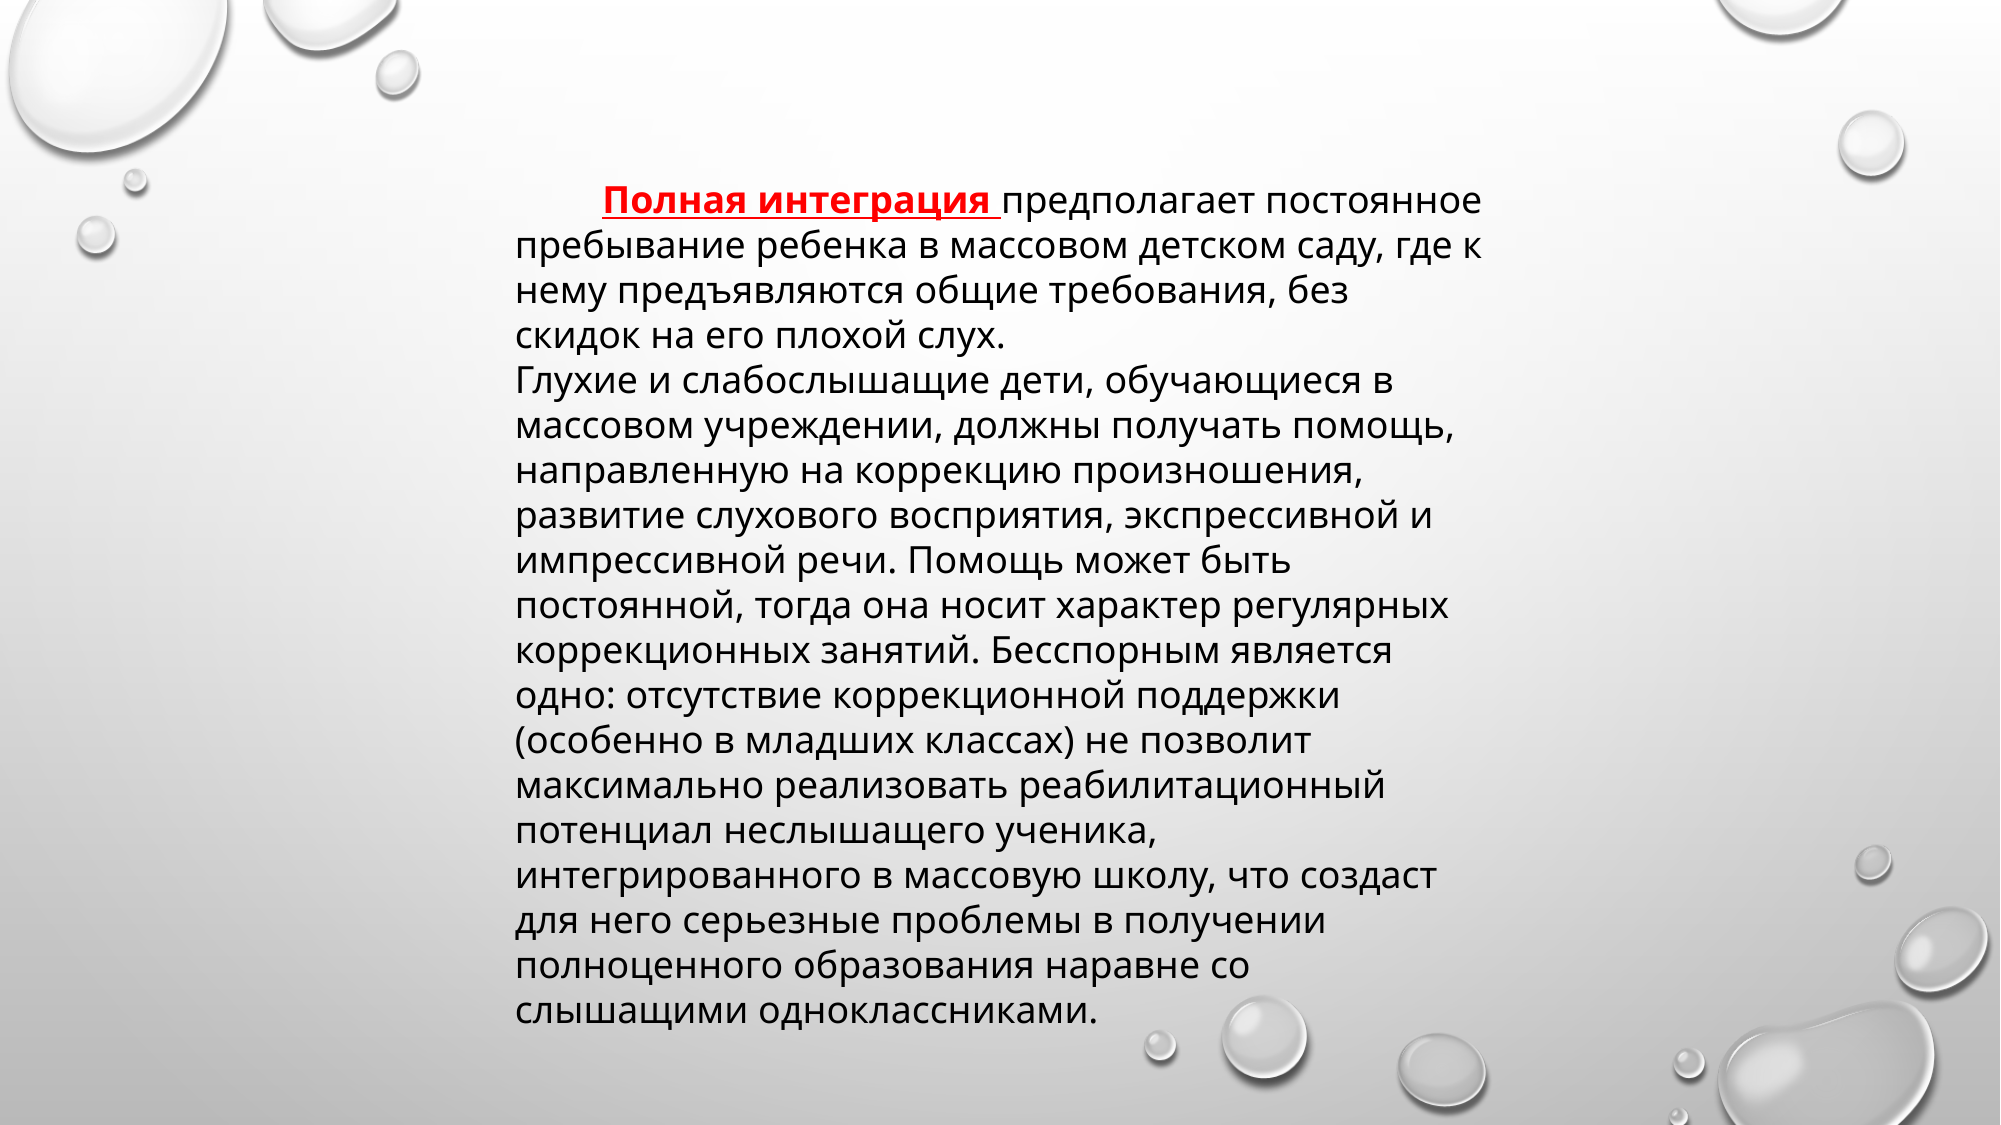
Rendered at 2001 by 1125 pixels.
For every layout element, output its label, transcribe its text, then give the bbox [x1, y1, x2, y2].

text_box Полная интеграция предполагает постоянное пребывание ребенка в массовом детском саду, где к нему предъявляются общие требования, без скидок на его плохой слух. Глухие и слабослышащие дети, обучающиеся в массовом учреждении, должны получать помощь, направленную на коррекцию произношения, развитие слухового восприятия, экспрессивной и импрессивной речи. Помощь может быть постоянной, тогда она носит характер регулярных коррекционных занятий. Бесспорным является одно: отсутствие коррекционной поддержки (особенно в младших классах) не позволит максимально реализовать реабилитационный потенциал неслышащего ученика, интегрированного в массовую школу, что создаст для него серьезные проблемы в получении полноценного образования наравне со слышащими одноклассниками. [500, 168, 1500, 1039]
picture [0, 0, 2000, 1125]
